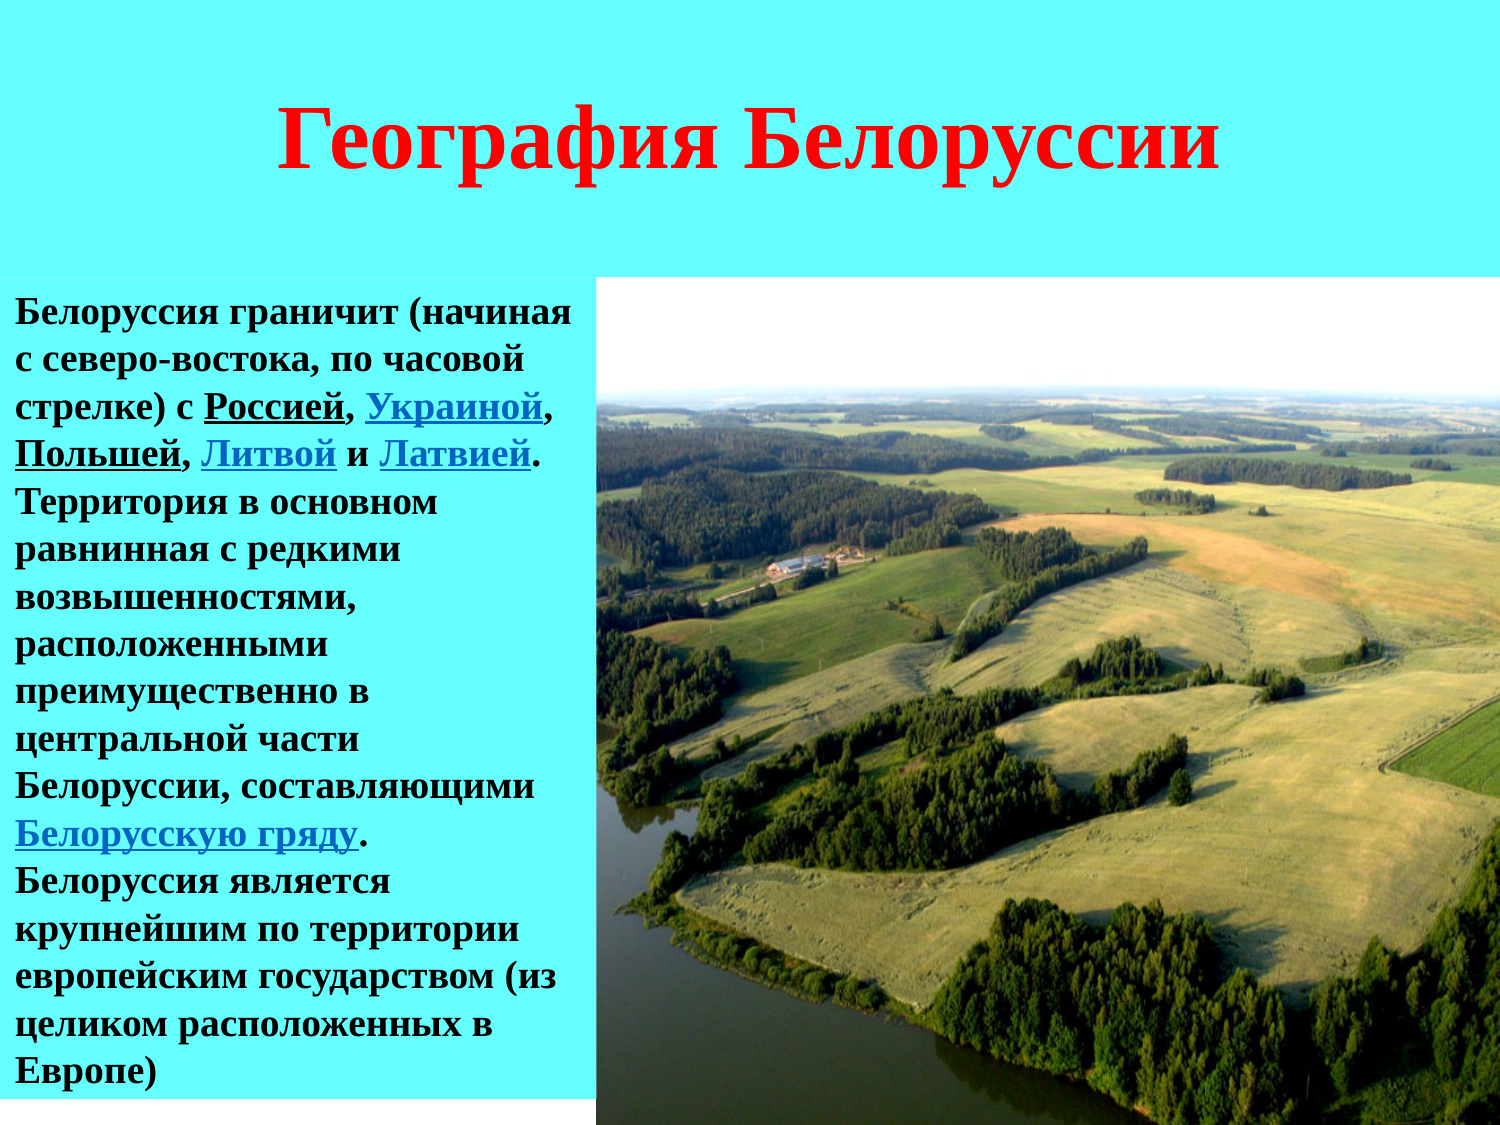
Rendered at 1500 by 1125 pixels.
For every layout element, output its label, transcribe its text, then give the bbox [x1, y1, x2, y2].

text_box Белоруссия граничит (начиная с северо-востока, по часовой стрелке) с Россией, Украиной, Польшей, Литвой и Латвией. Территория в основном равнинная с редкими возвышенностями, расположенными преимущественно в центральной части Белоруссии, составляющими Белорусскую гряду. Белоруссия является крупнейшим по территории европейским государством (из целиком расположенных в Европе) [0, 277, 596, 1100]
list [596, 277, 1500, 1125]
title География Белоруссии [0, 0, 1500, 277]
